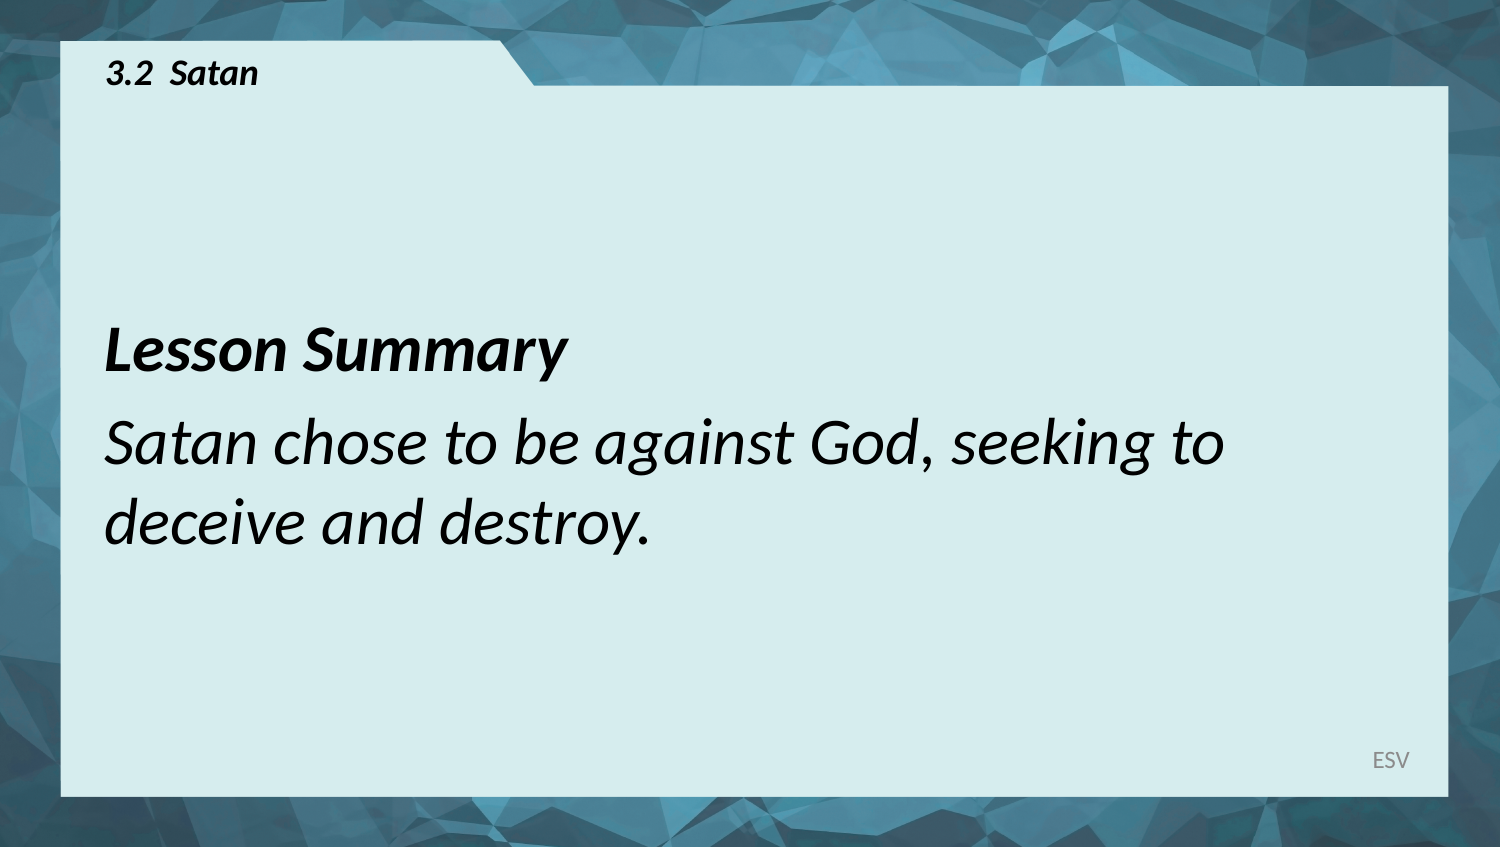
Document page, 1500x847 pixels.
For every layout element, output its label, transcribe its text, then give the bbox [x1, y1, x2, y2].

picture [0, 0, 1500, 847]
title 3.2 Satan [89, 33, 1420, 108]
list Lesson Summary Satan chose to be against God, seeking to deceive and destroy. [89, 141, 1403, 722]
footer ESV [950, 736, 1425, 782]
